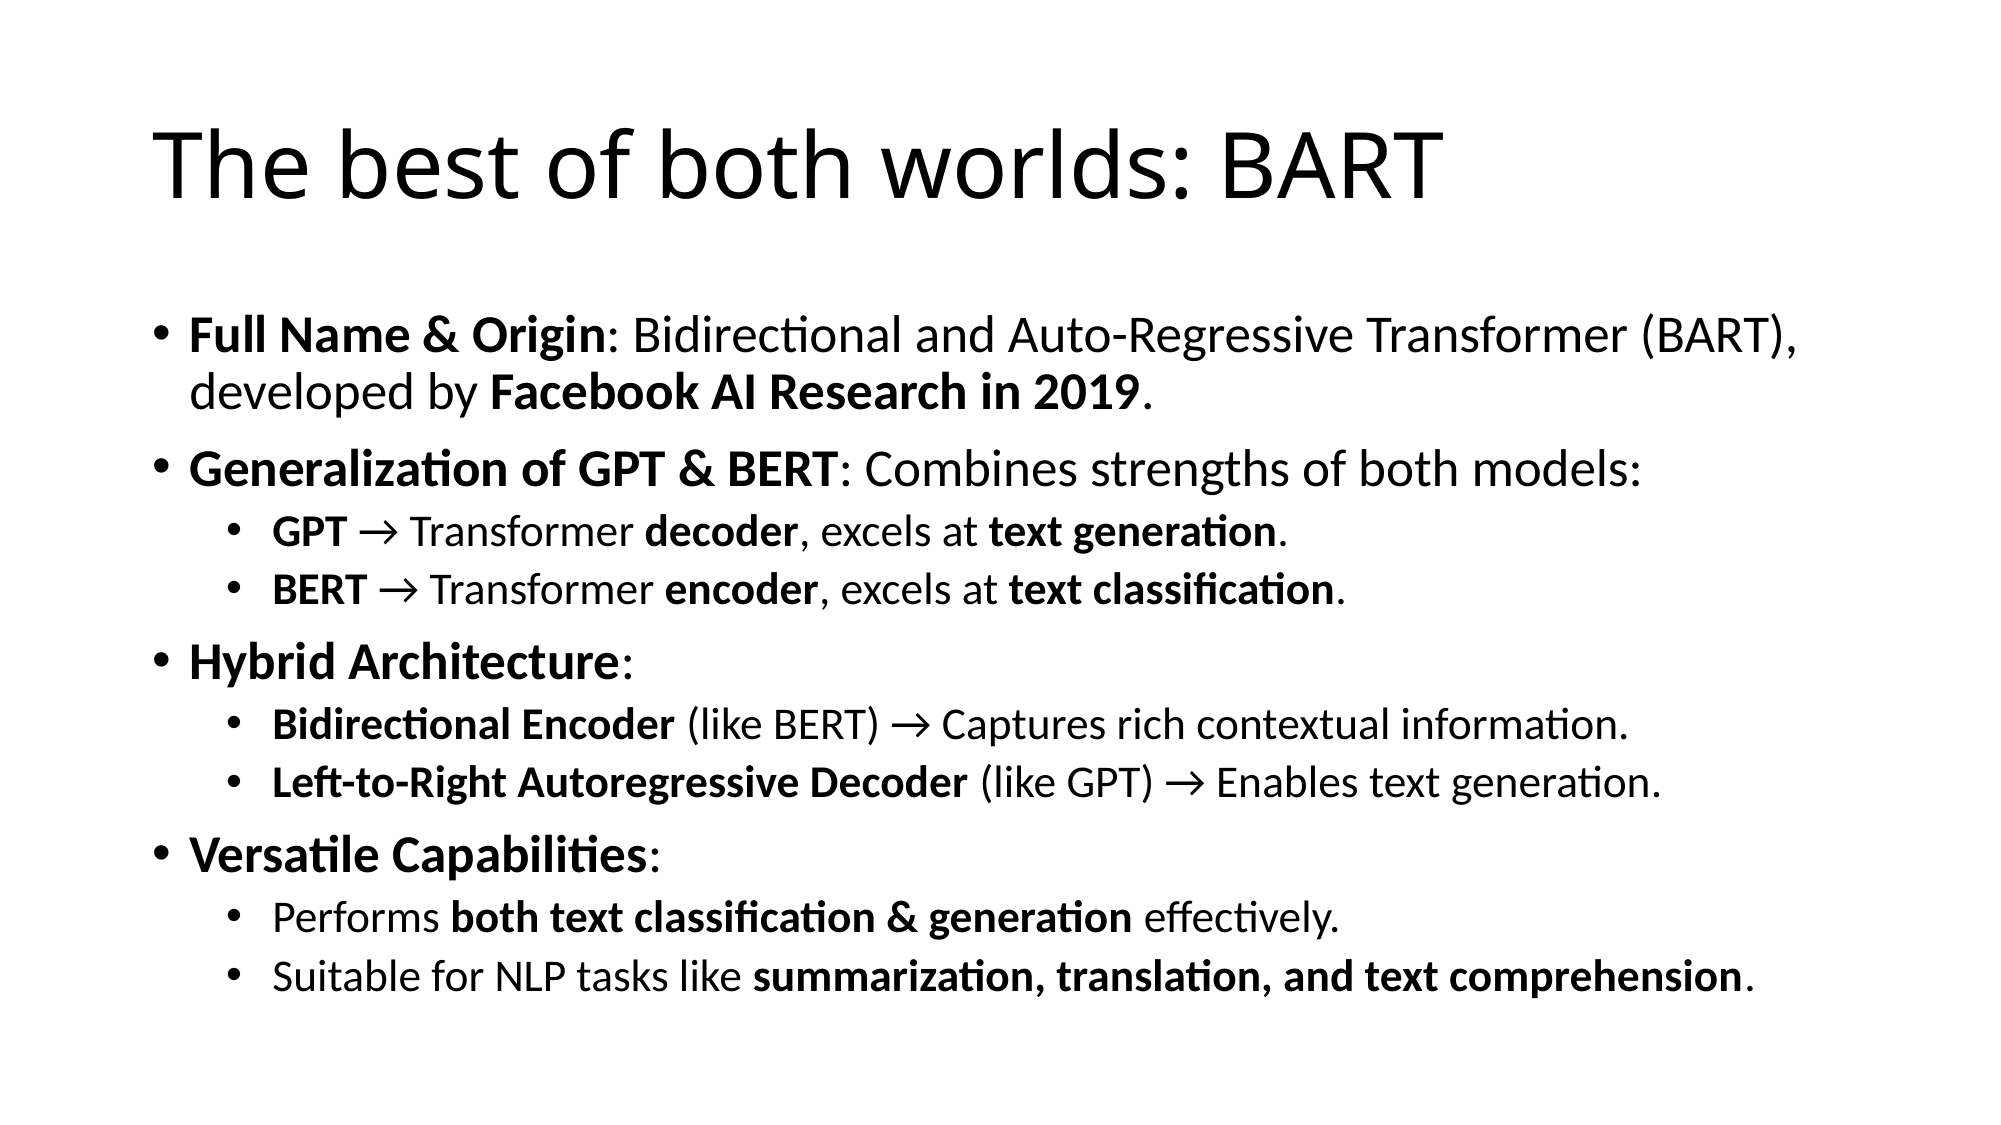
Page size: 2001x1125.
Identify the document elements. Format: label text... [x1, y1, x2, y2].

title The best of both worlds: BART [137, 59, 1863, 278]
list Full Name & Origin: Bidirectional and Auto-Regressive Transformer (BART), developed by Facebook AI Research in 2019. Generalization of GPT & BERT: Combines strengths of both models: GPT → Transformer decoder, excels at text generation. BERT → Transformer encoder, excels at text classification. Hybrid Architecture: Bidirectional Encoder (like BERT) → Captures rich contextual information. Left-to-Right Autoregressive Decoder (like GPT) → Enables text generation. Versatile Capabilities: Performs both text classification & generation effectively. Suitable for NLP tasks like summarization, translation, and text comprehension. [137, 299, 1863, 1014]
